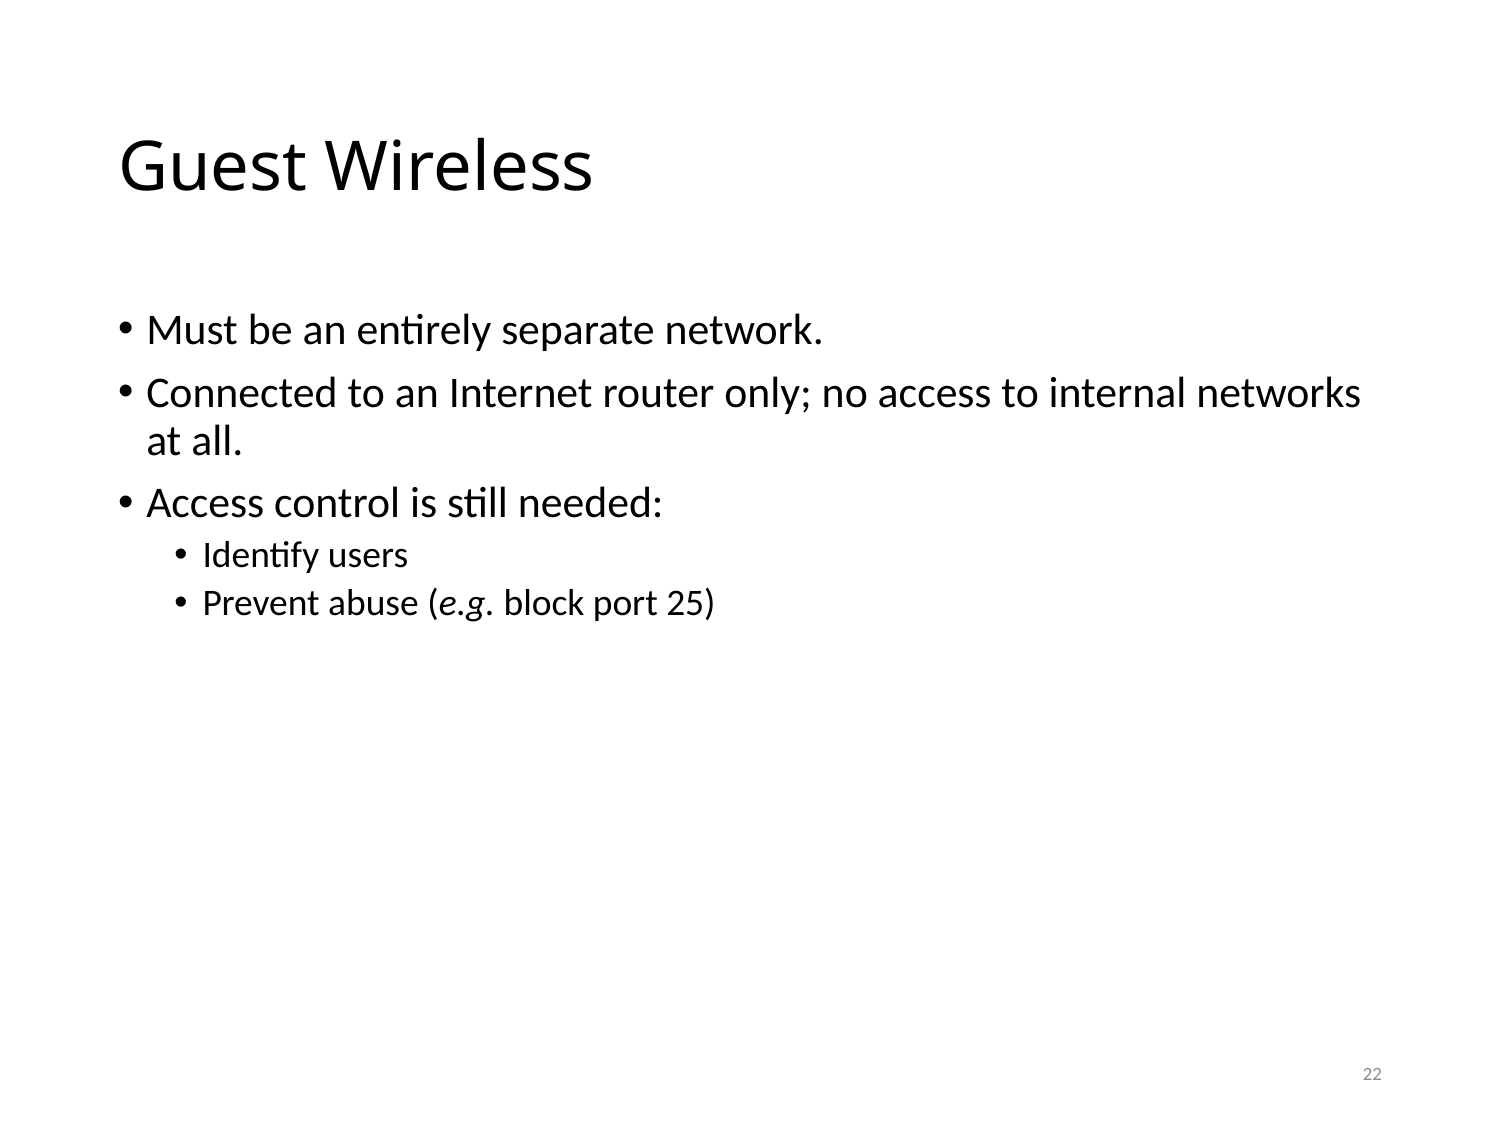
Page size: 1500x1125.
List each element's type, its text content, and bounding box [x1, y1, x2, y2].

list Must be an entirely separate network. Connected to an Internet router only; no access to internal networks at all. Access control is still needed: Identify users Prevent abuse (e.g. block port 25) [103, 299, 1397, 1014]
slide_number 22 [1059, 1042, 1397, 1103]
title Guest Wireless [103, 59, 1397, 278]
